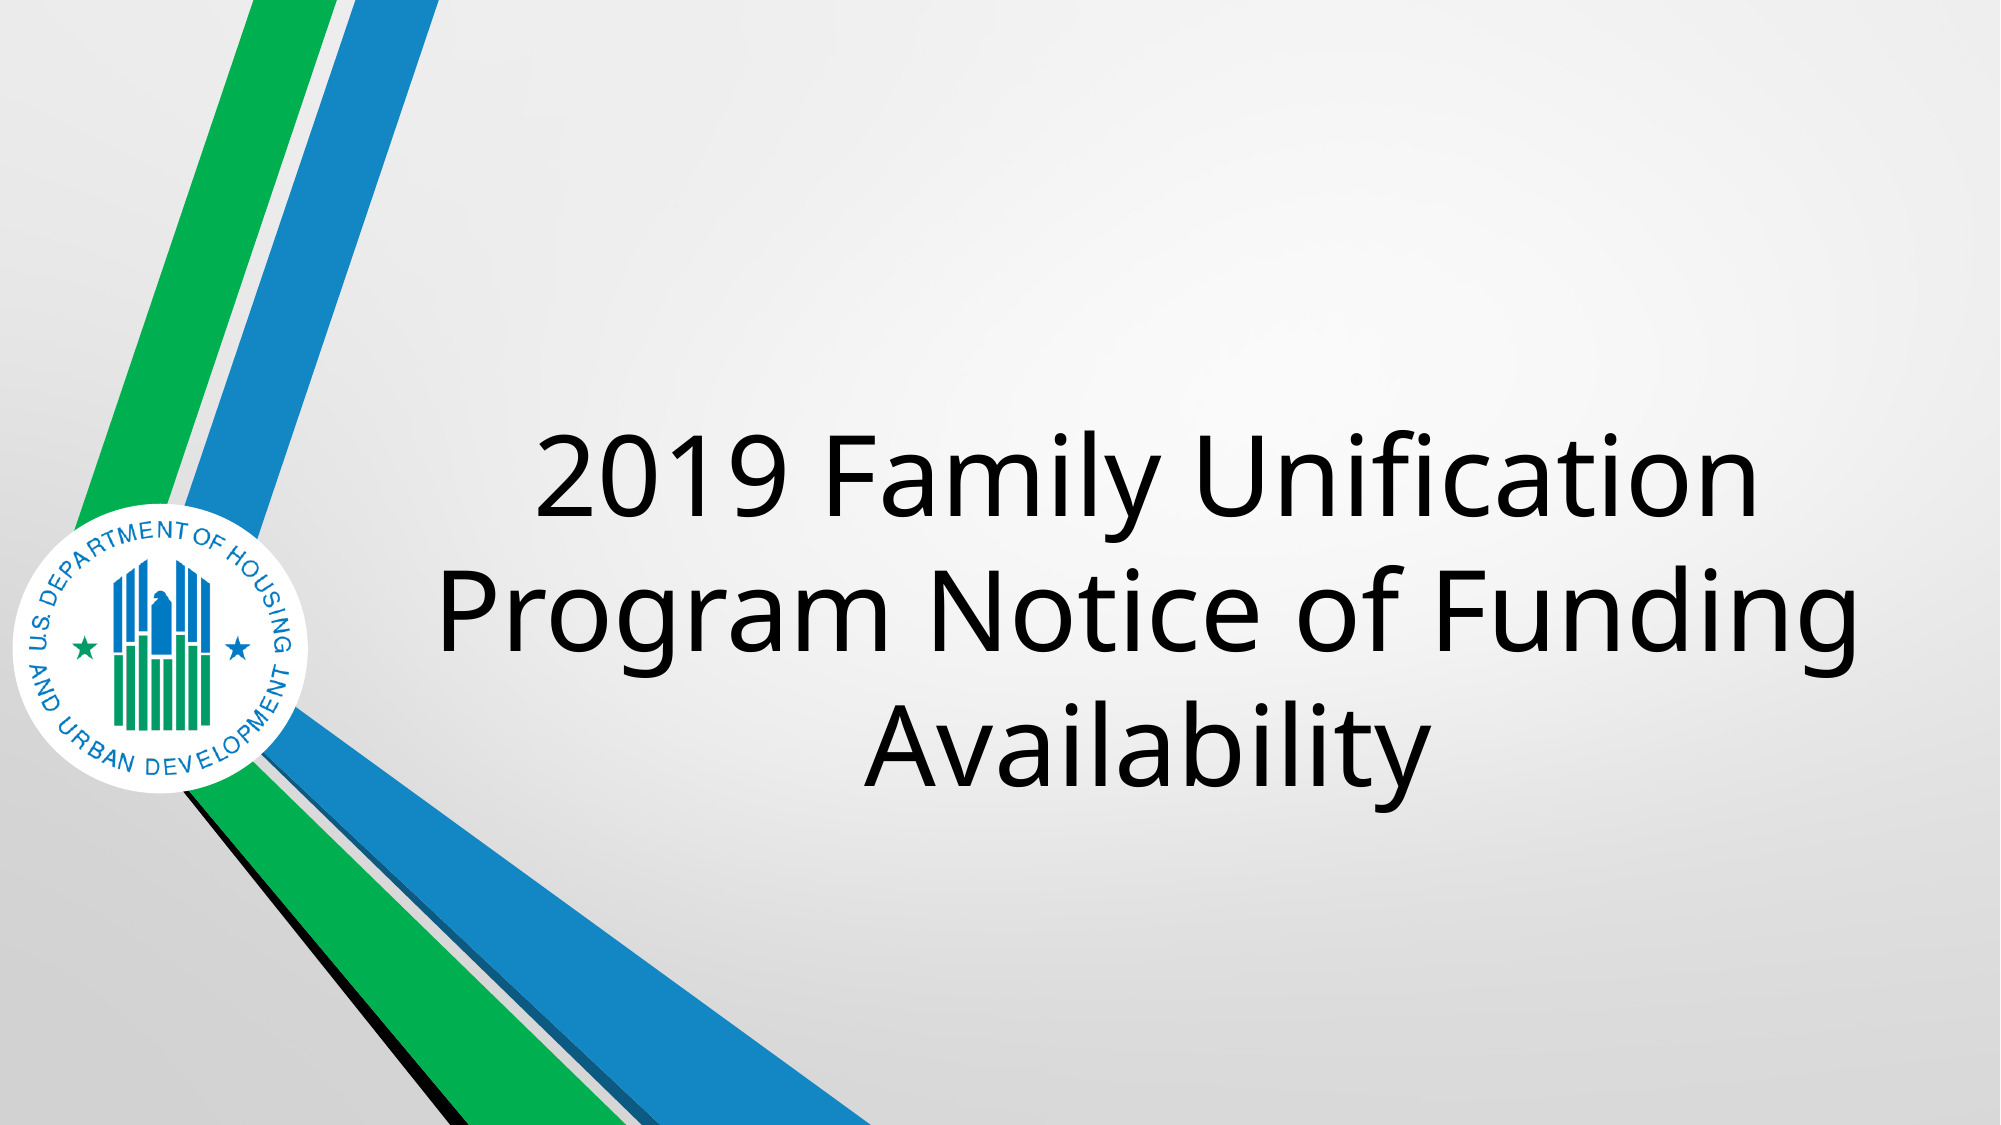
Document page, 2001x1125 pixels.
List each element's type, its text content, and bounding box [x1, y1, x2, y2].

title 2019 Family Unification Program Notice of Funding Availability [380, 149, 1918, 952]
picture [29, 521, 291, 775]
